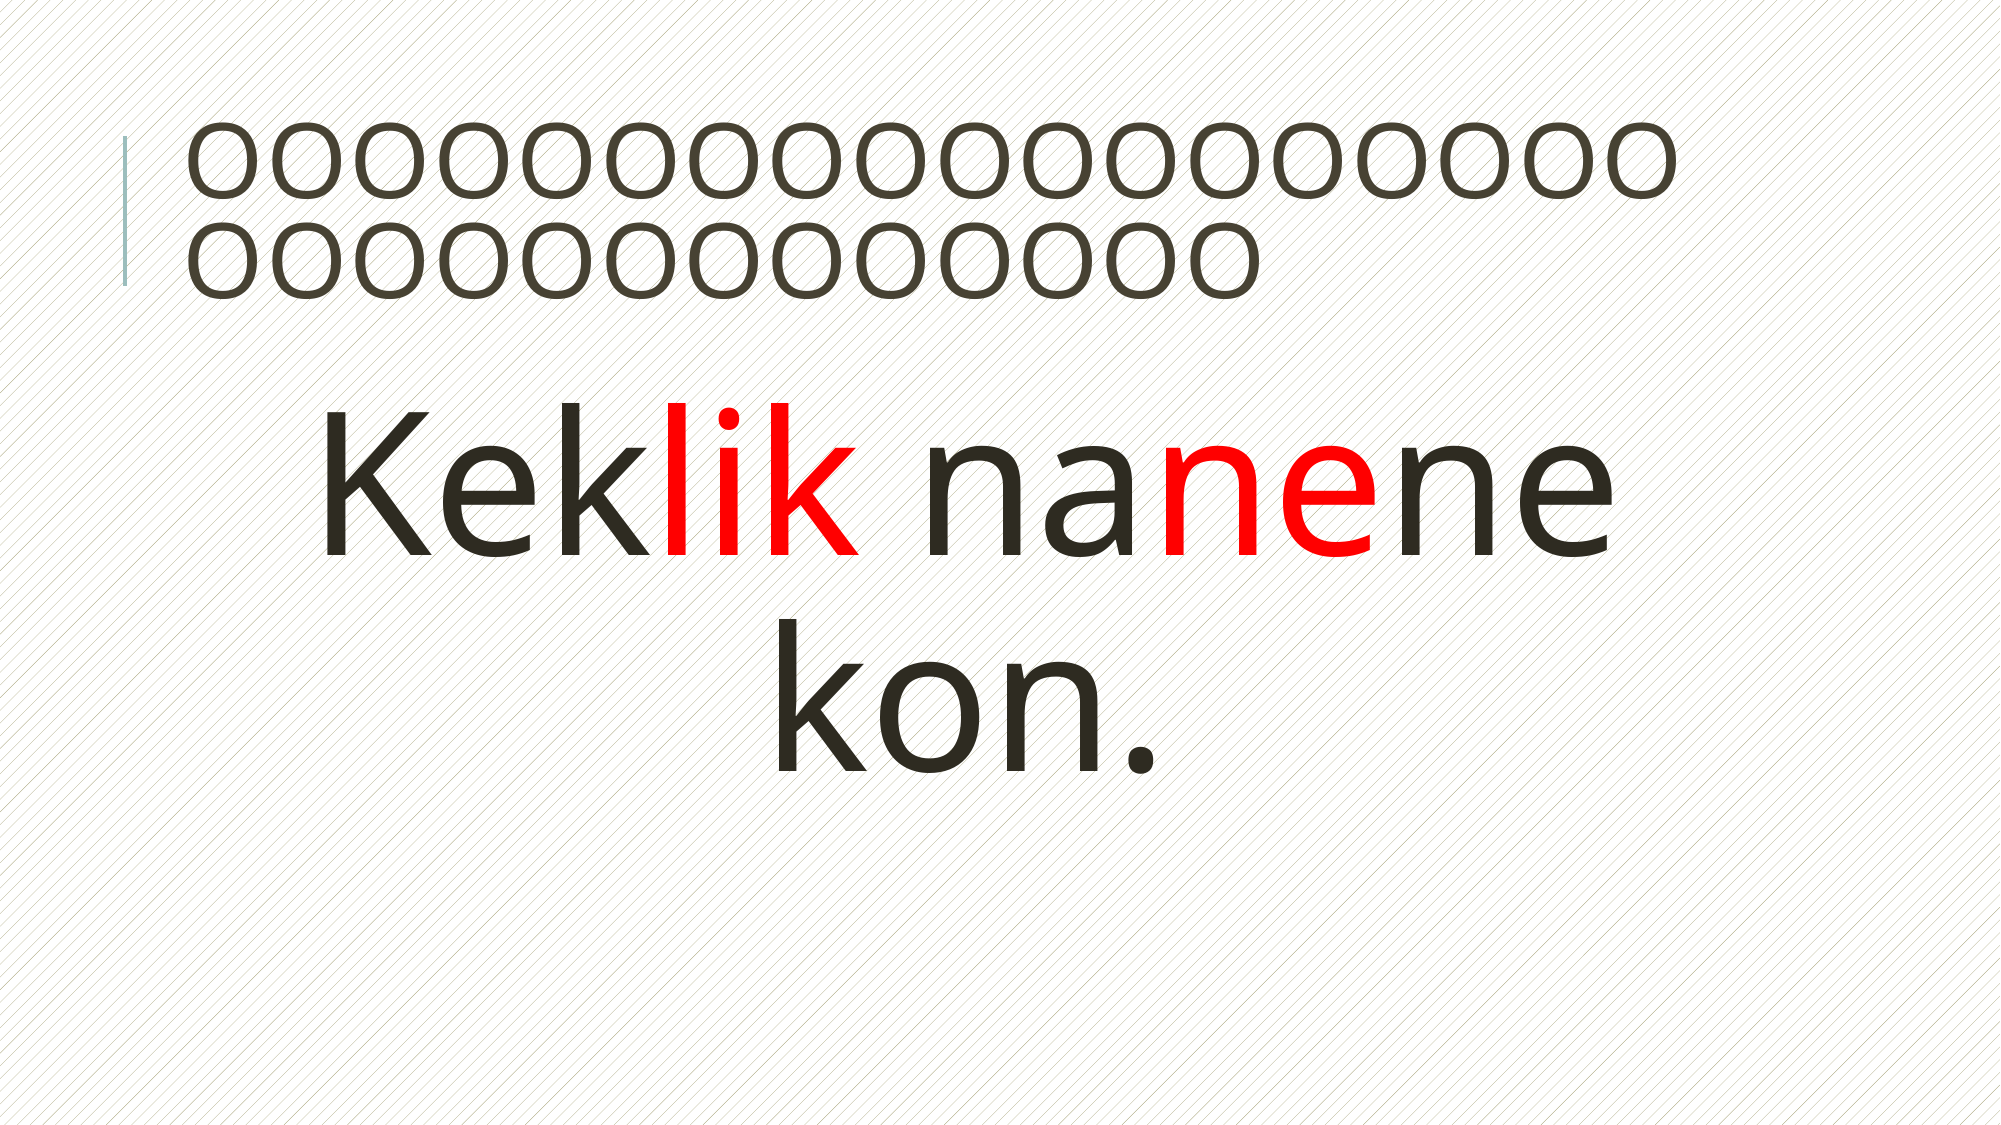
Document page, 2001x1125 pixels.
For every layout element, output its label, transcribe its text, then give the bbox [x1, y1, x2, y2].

list Keklik nanene kon. [168, 375, 1763, 1035]
title ooooooooooooooooooooooooooooooo [168, 96, 1763, 342]
